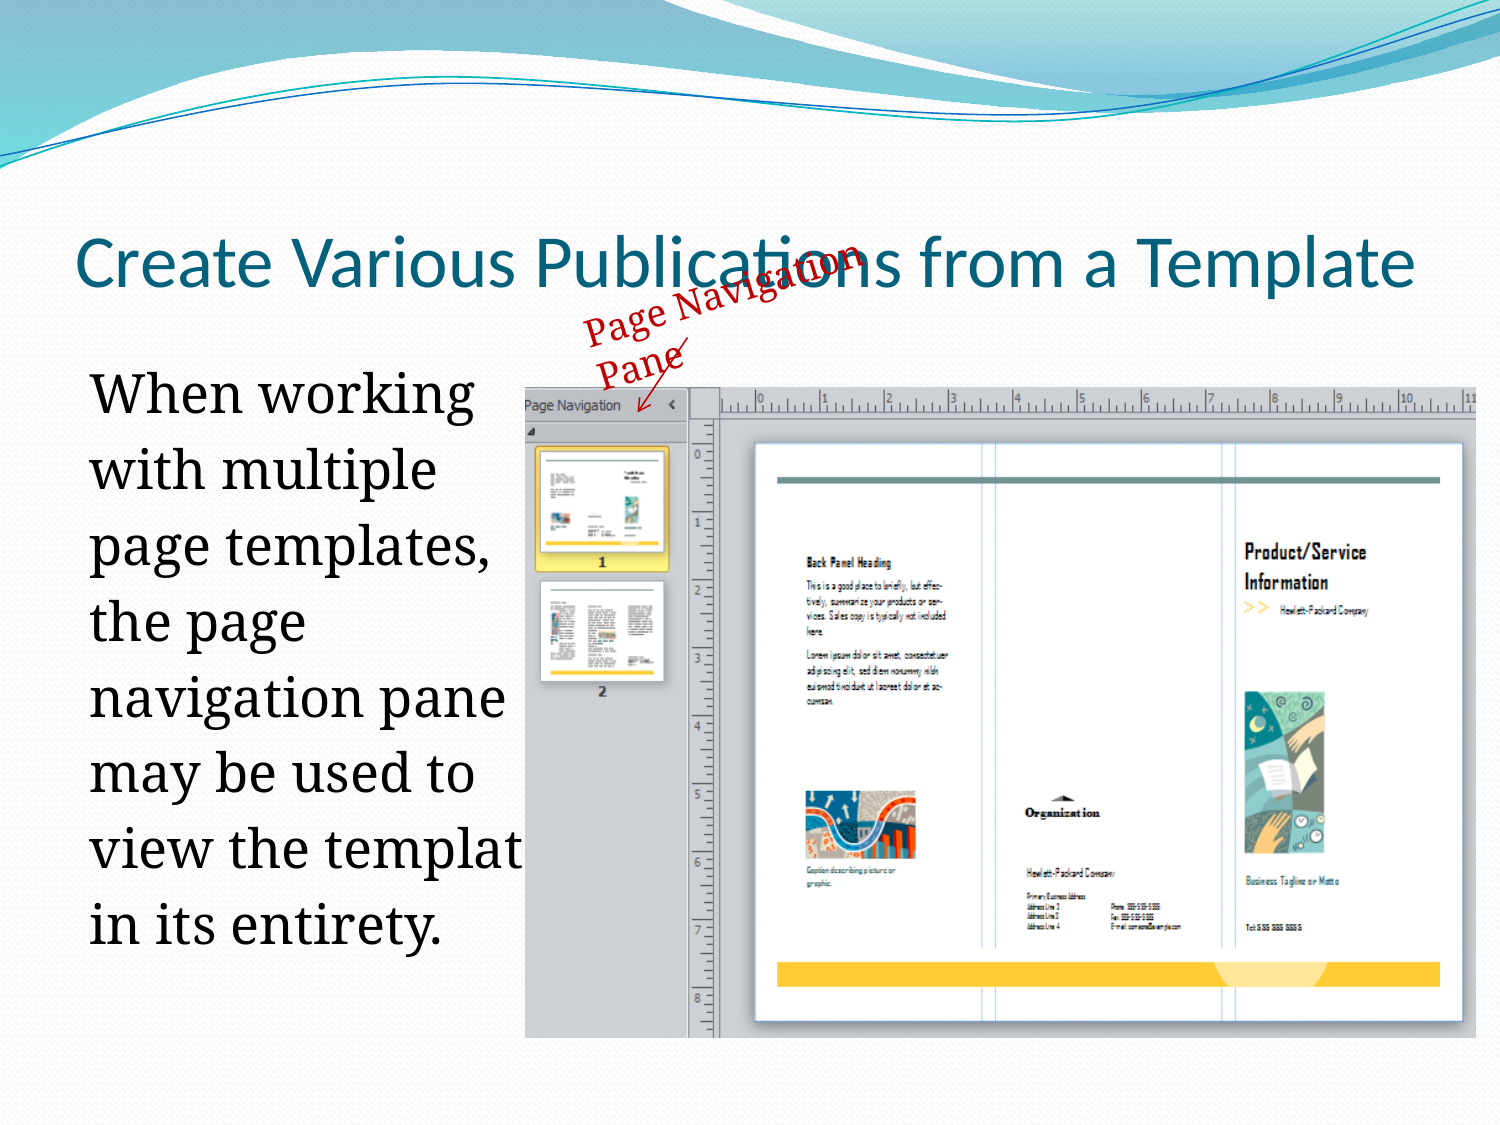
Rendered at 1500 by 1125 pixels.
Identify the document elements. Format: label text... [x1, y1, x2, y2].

list When working with multiple page templates, the page navigation pane may be used to view the template in its entirety. [75, 352, 1425, 1073]
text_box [637, 337, 688, 413]
title Create Various Publications from a Template [75, 115, 1425, 303]
picture [525, 387, 1477, 1038]
text_box Page Navigation Pane [562, 192, 976, 386]
